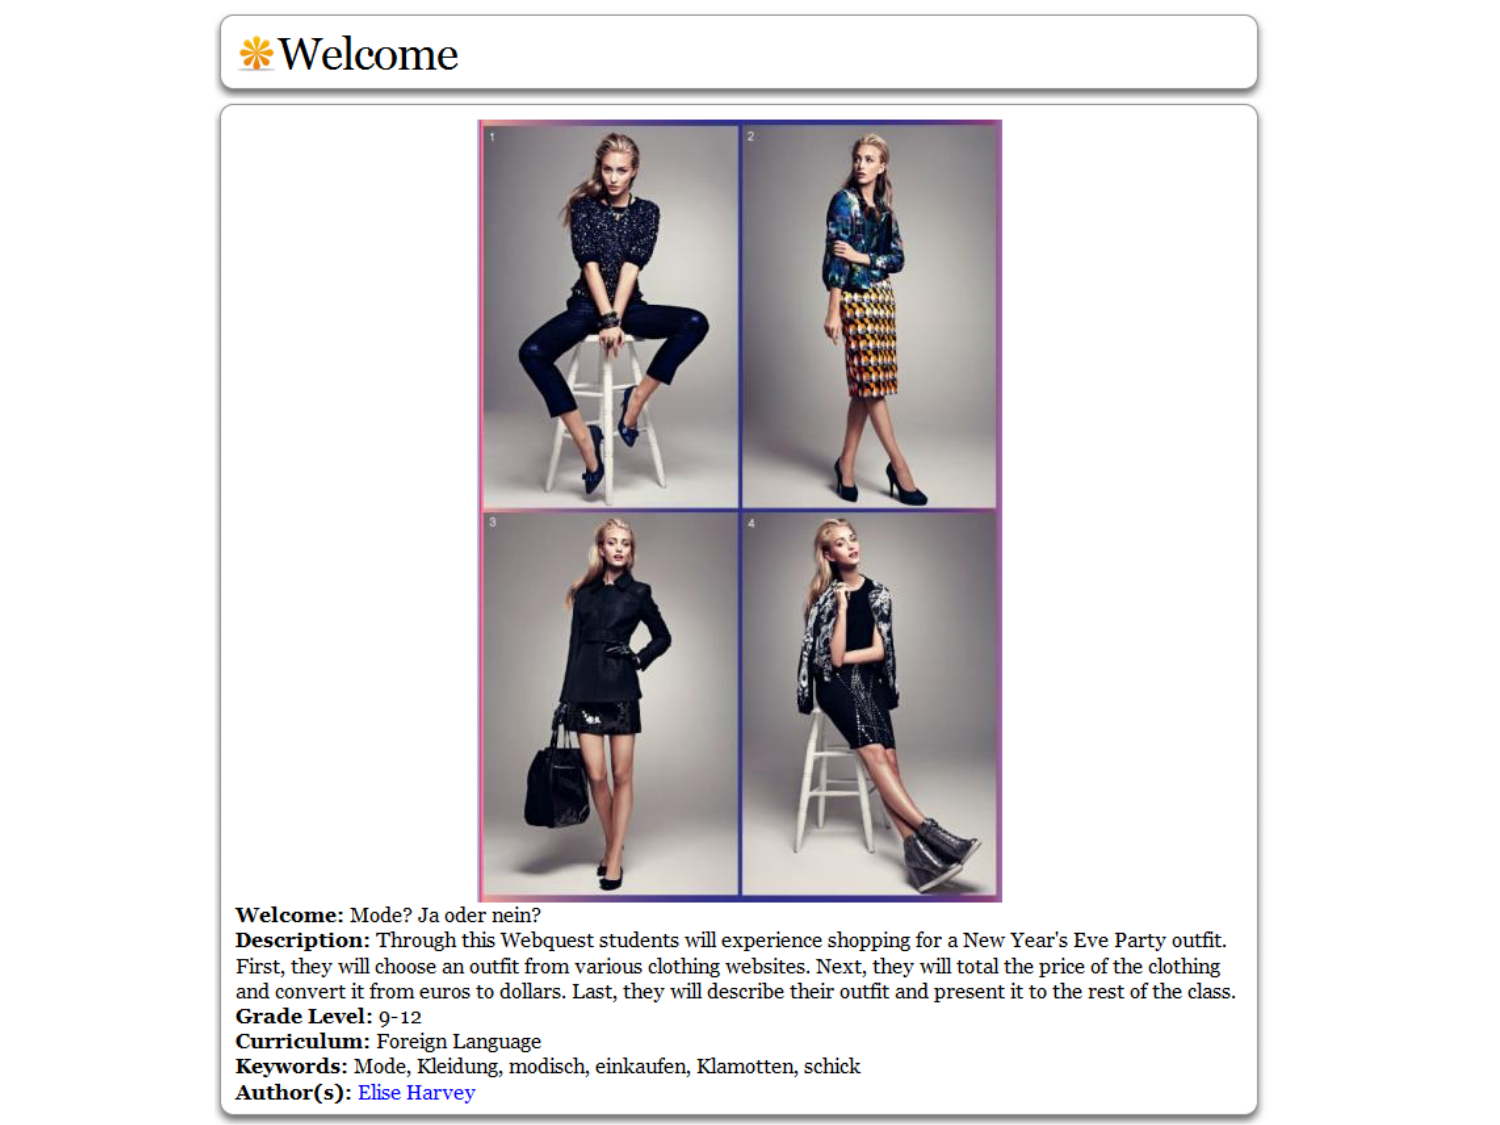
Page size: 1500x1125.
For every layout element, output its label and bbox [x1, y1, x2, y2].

picture [212, 12, 1270, 1125]
